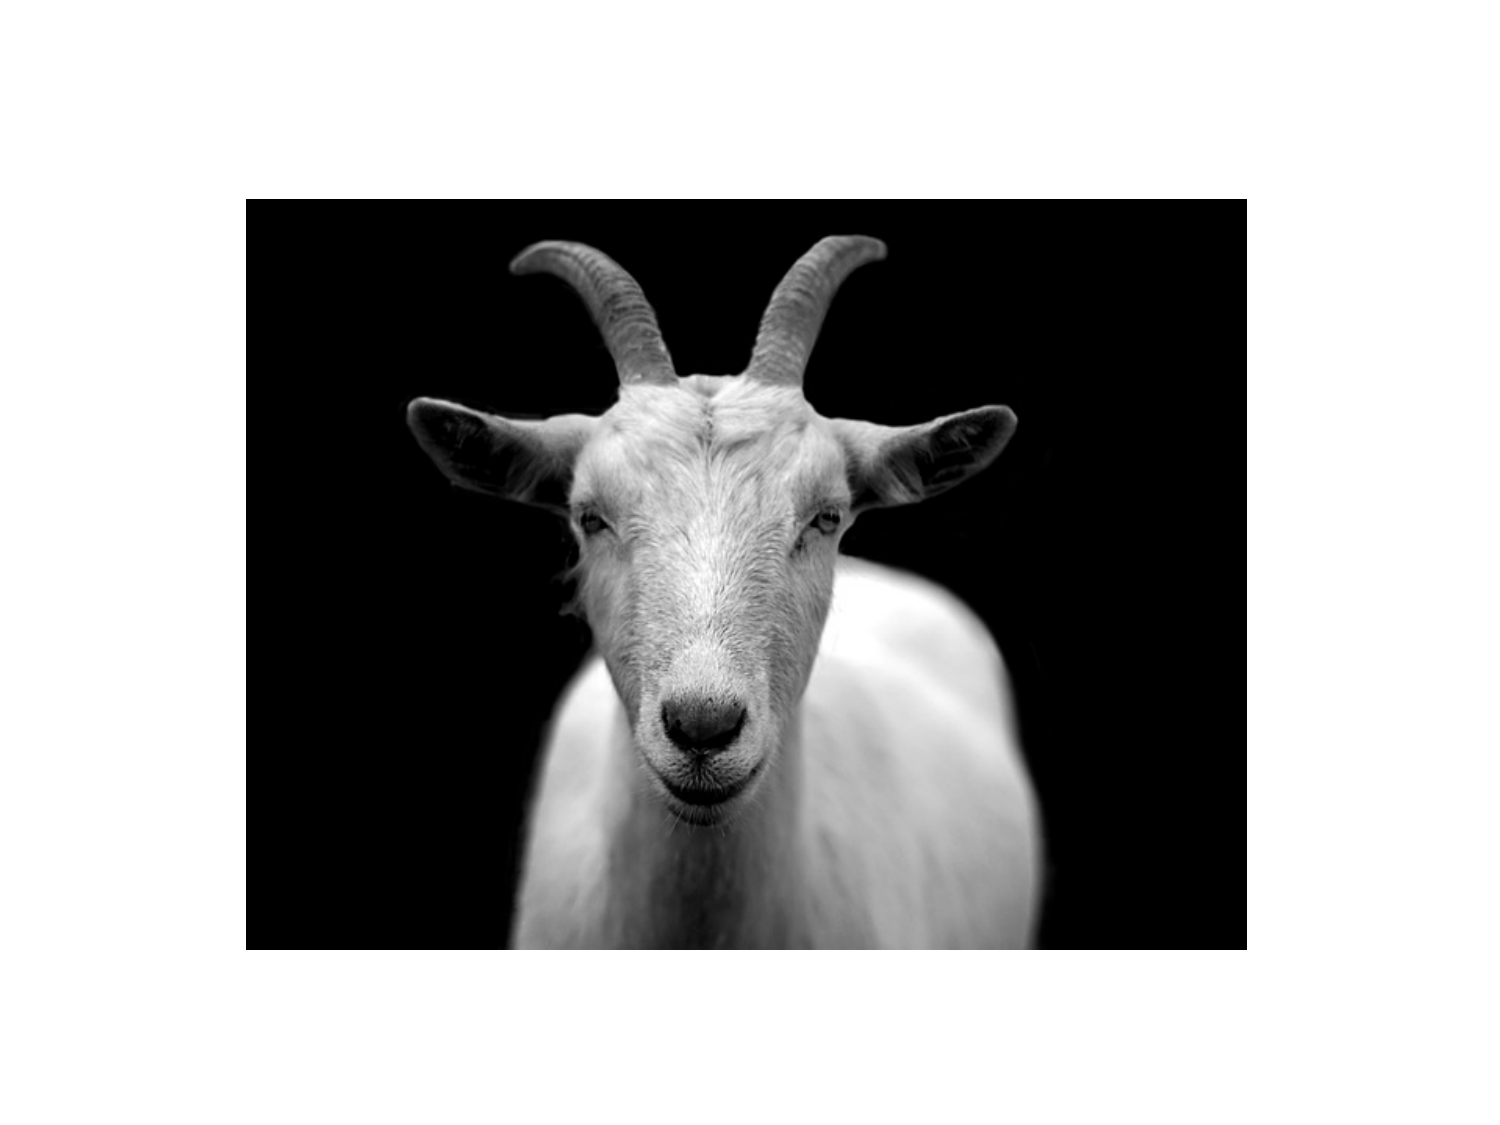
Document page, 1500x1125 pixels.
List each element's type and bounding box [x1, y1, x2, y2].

picture [245, 198, 1247, 950]
